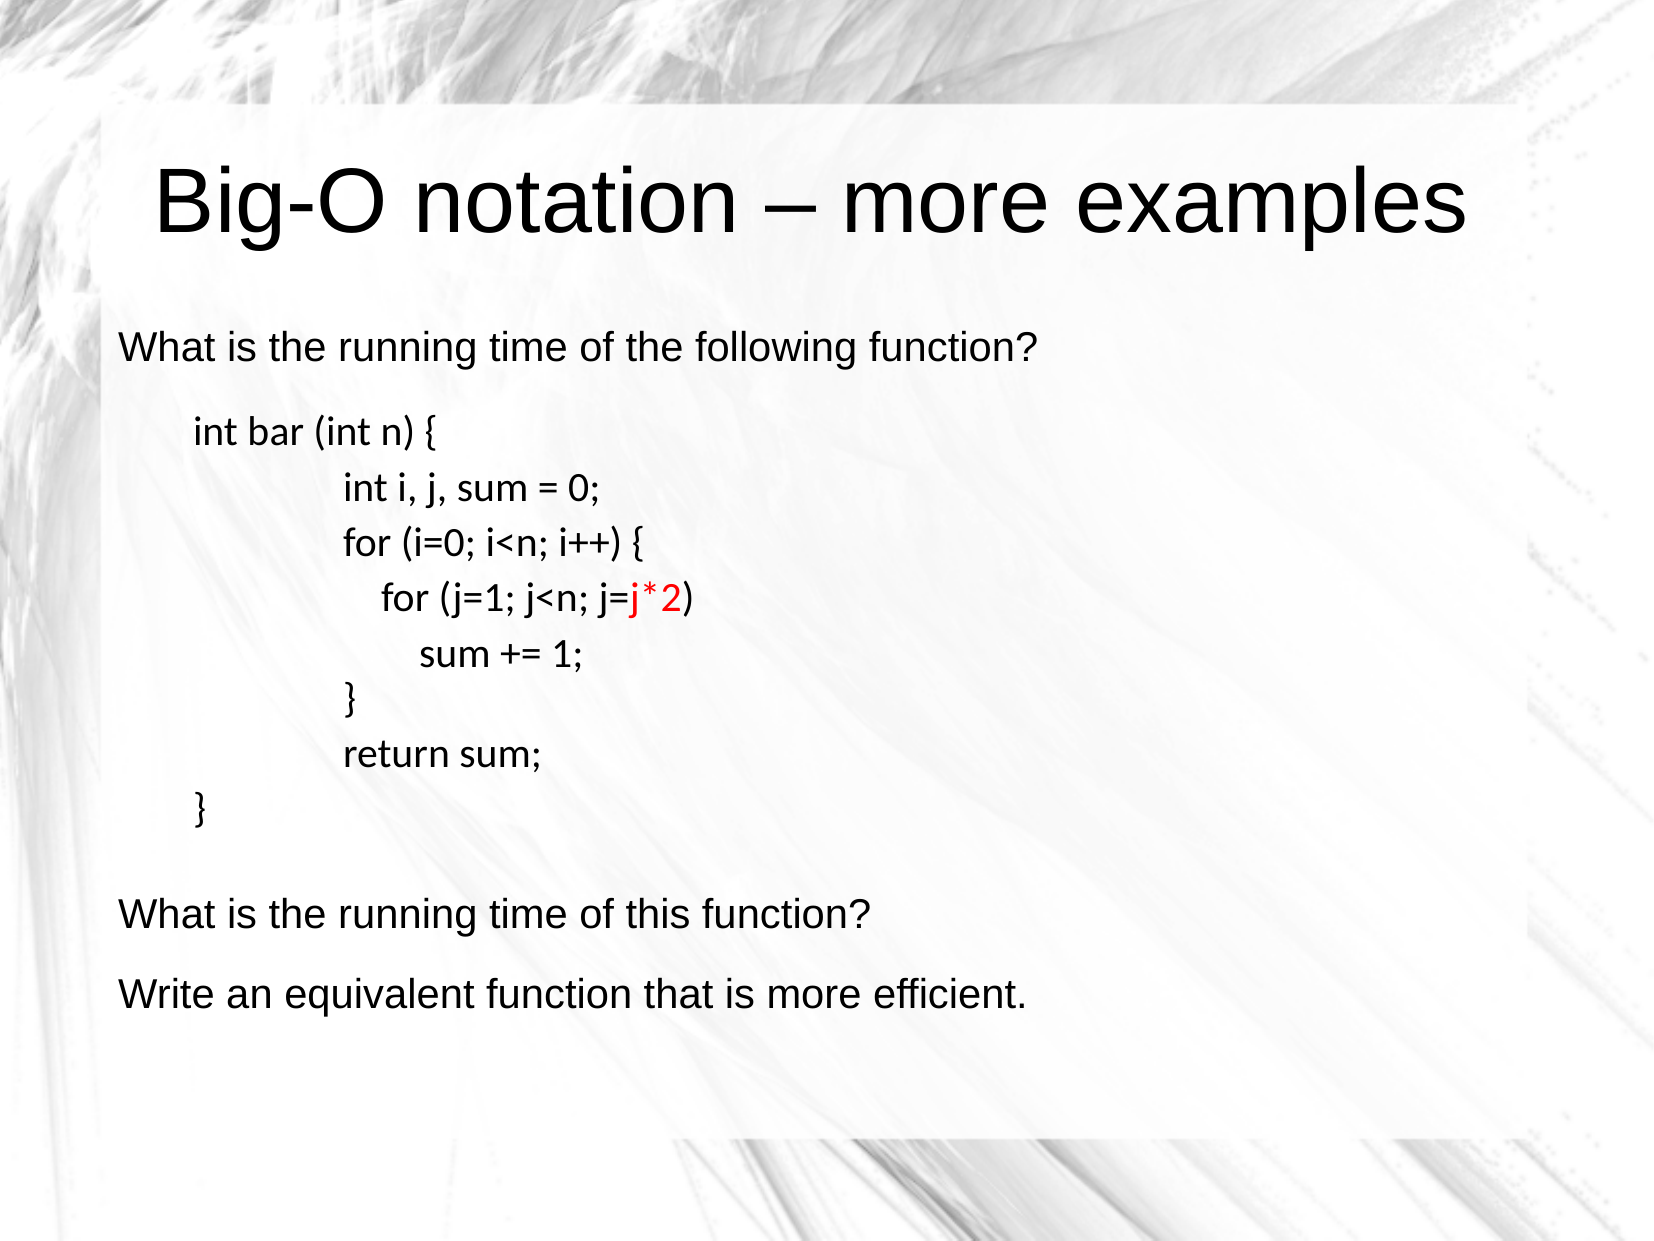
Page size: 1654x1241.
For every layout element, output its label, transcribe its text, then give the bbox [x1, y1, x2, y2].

title Big-O notation – more examples [118, 112, 1506, 281]
picture [0, 0, 1654, 1241]
list What is the running time of the following function? int bar (int n) { int i, j, sum = 0; for (i=0; i<n; i++) { for (j=1; j<n; j=j*2) sum += 1; } return sum; } What is the running time of this function? Write an equivalent function that is more efficient. [118, 319, 1571, 1102]
